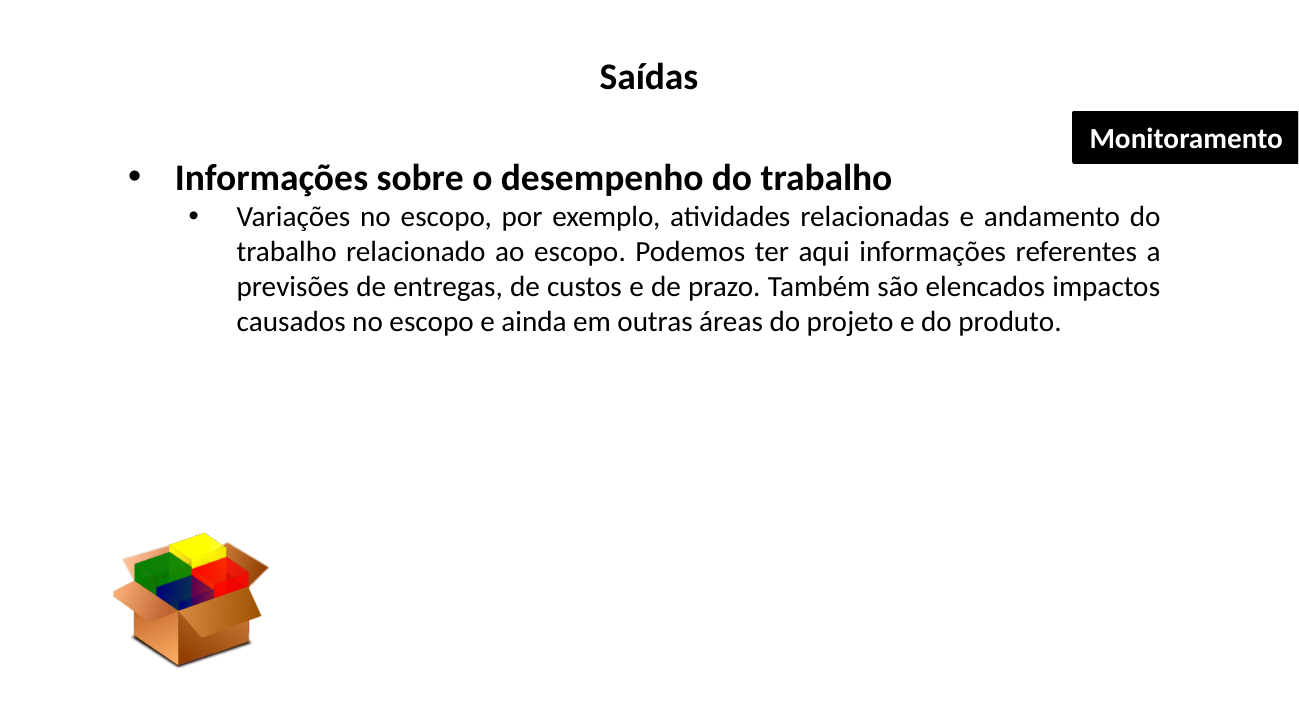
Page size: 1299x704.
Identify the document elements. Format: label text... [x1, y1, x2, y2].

text_box Saídas [0, 44, 1299, 106]
picture [112, 520, 273, 672]
text_box Informações sobre o desempenho do trabalho Variações no escopo, por exemplo, atividades relacionadas e andamento do trabalho relacionado ao escopo. Podemos ter aqui informações referentes a previsões de entregas, de custos e de prazo. Também são elencados impactos causados no escopo e ainda em outras áreas do projeto e do produto. [113, 145, 1177, 348]
text_box Monitoramento [1074, 112, 1299, 162]
